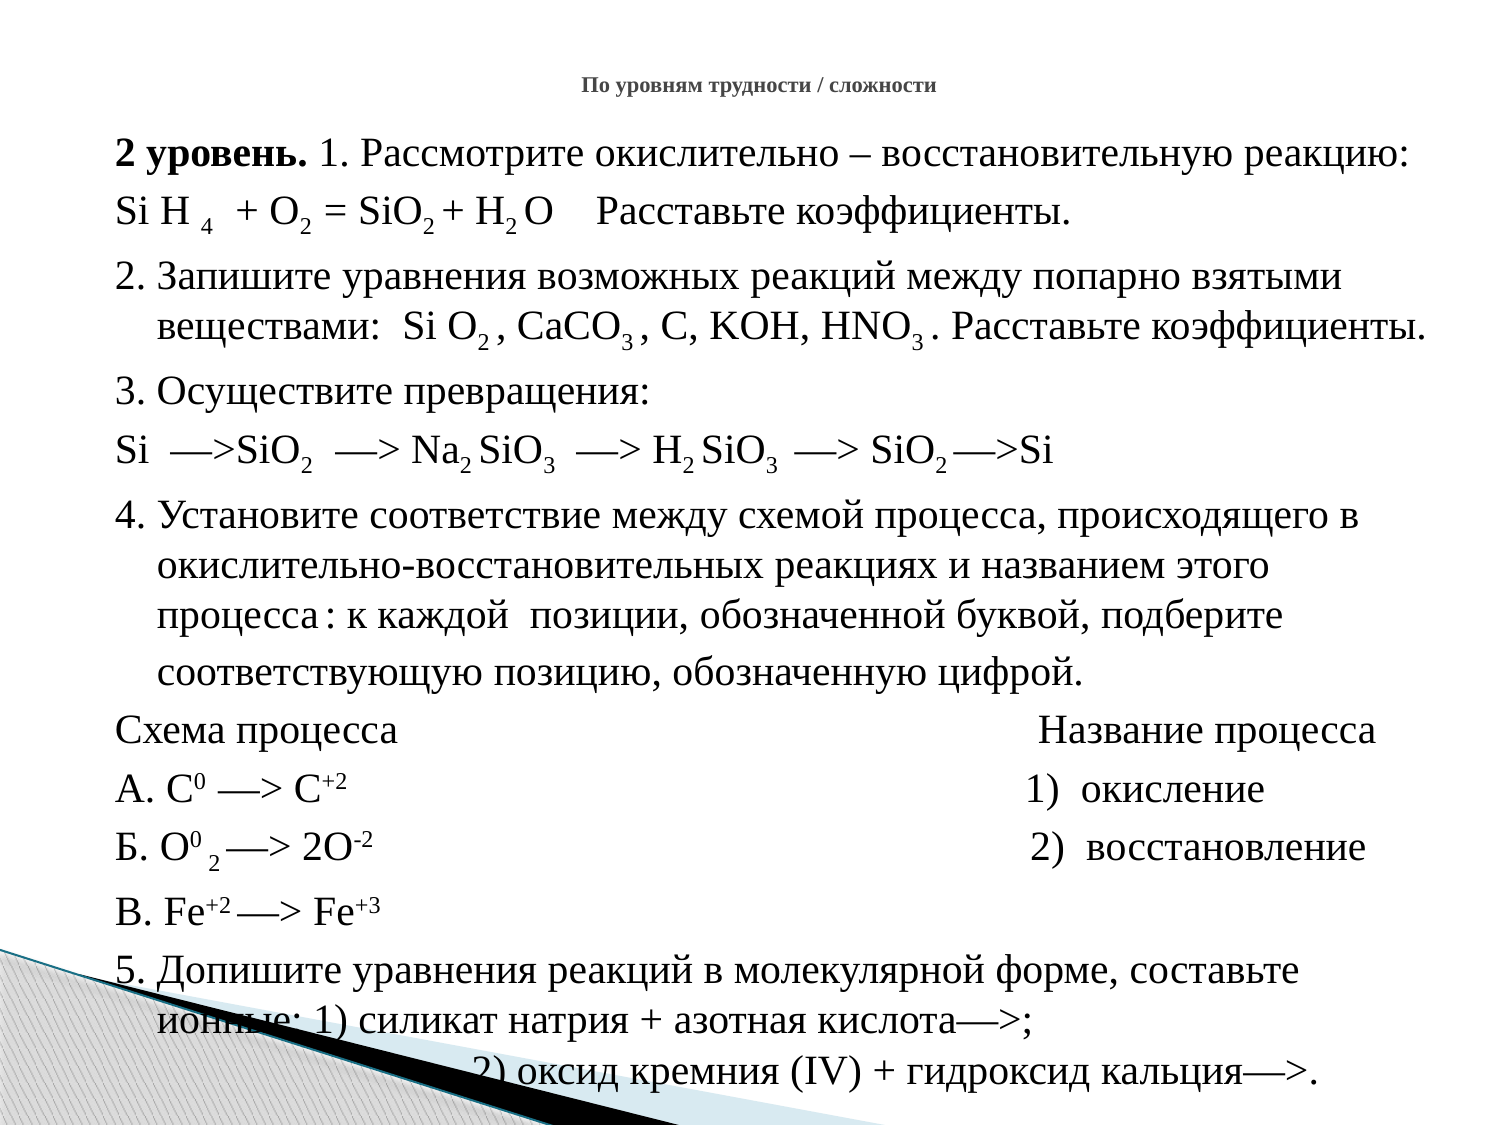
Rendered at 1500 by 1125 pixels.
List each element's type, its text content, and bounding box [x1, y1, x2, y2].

list 2 уровень. 1. Рассмотрите окислительно – восстановительную реакцию: Si H 4 + О2 = SiО2 + H2 O Расставьте коэффициенты. 2. Запишите уравнения возможных реакций между попарно взятыми веществами: Si O2 , CaCO3 , C, KOH, HNO3 . Расставьте коэффициенты. 3. Осуществите превращения: Si —>SiO2 —> Na2 SiO3 —> H2 SiO3 —> SiO2 —>Si 4. Установите соответствие между схемой процесса, происходящего в окислительно-восстановительных реакциях и названием этого процесса : к каждой позиции, обозначенной буквой, подберите соответствующую позицию, обозначенную цифрой. Схема процесса Название процесса А. С0 —> С+2 1) окисление Б. О0 2 —> 2О-2 2) восстановление В. Fe+2 —> Fe+3 5. Допишите уравнения реакций в молекулярной форме, составьте ионные: 1) силикат натрия + азотная кислота—>; 2) оксид кремния (IV) + гидроксид кальция—>. [82, 117, 1465, 1067]
title По уровням трудности / сложности [93, 35, 1425, 141]
